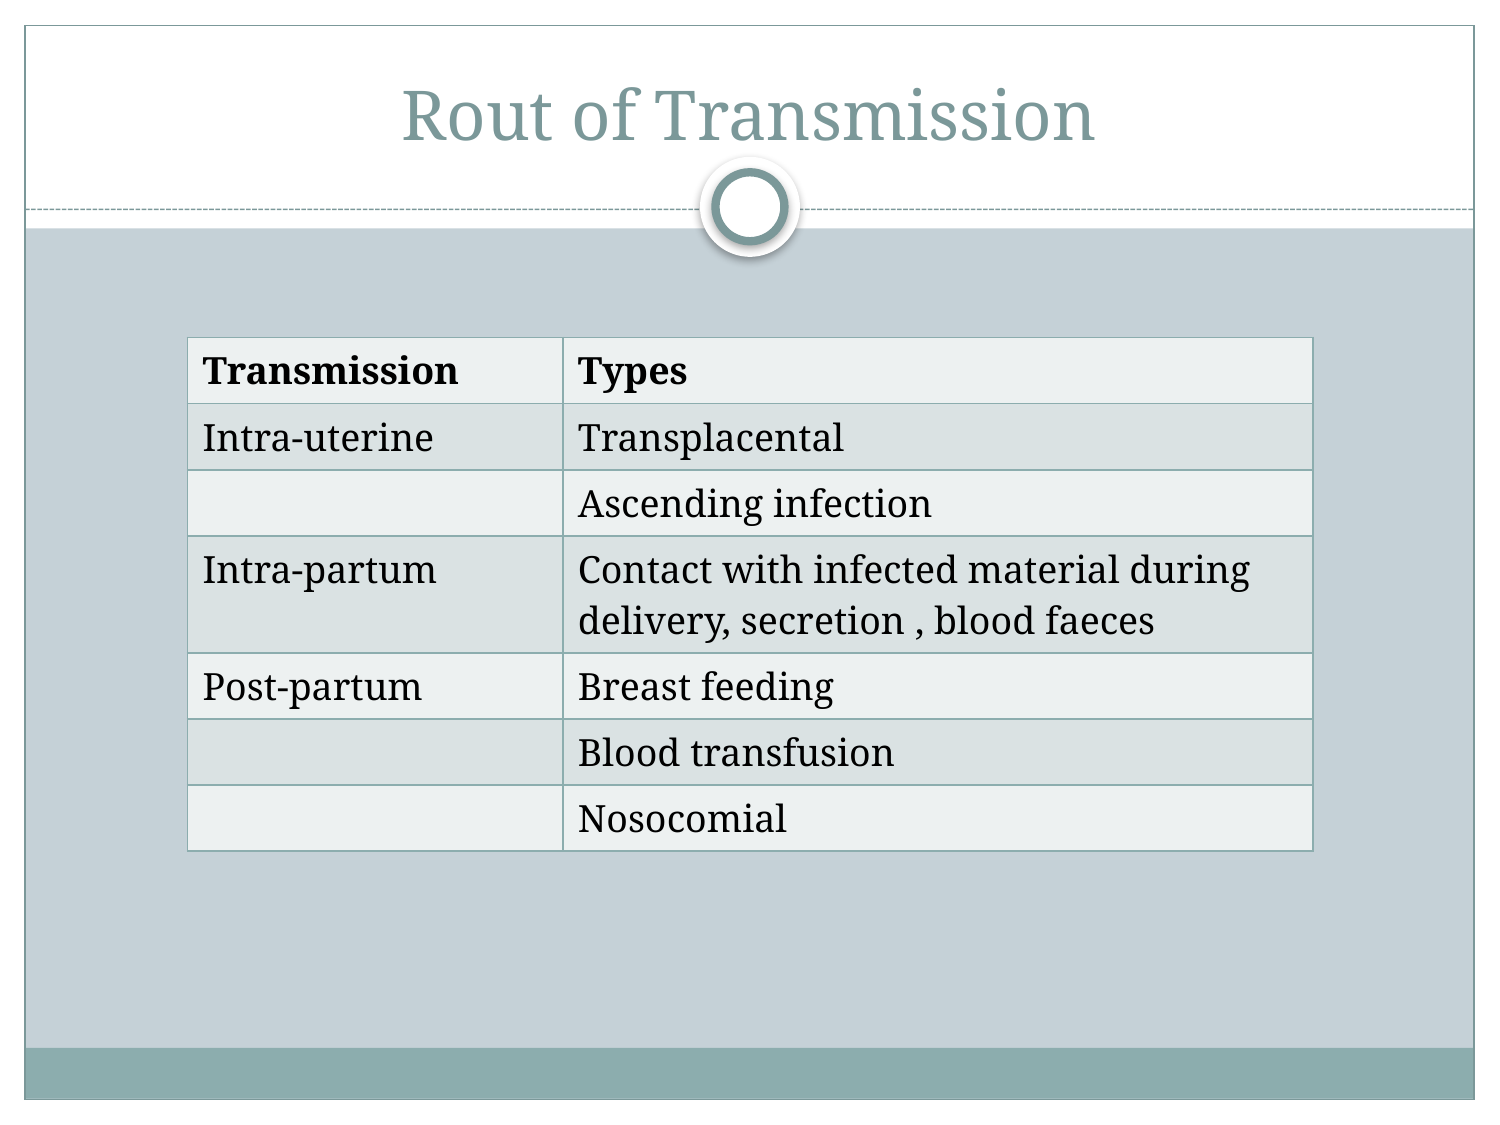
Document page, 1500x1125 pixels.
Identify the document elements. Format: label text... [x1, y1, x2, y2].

title Rout of Transmission [49, 37, 1450, 162]
table_cell Transplacental [564, 404, 1312, 469]
table_cell Nosocomial [564, 786, 1312, 850]
table_cell [188, 786, 562, 850]
table_cell [188, 471, 562, 535]
table_cell Post-partum [188, 654, 562, 718]
table_cell Intra-partum [188, 537, 562, 652]
table_cell [188, 720, 562, 784]
table_cell Contact with infected material during delivery, secretion , blood faeces [564, 537, 1312, 652]
table_cell Blood transfusion [564, 720, 1312, 784]
table_header Types [564, 338, 1312, 403]
table_cell Intra-uterine [188, 404, 562, 469]
table_header Transmission [188, 338, 562, 403]
table_cell Ascending infection [564, 471, 1312, 535]
table_cell Breast feeding [564, 654, 1312, 718]
